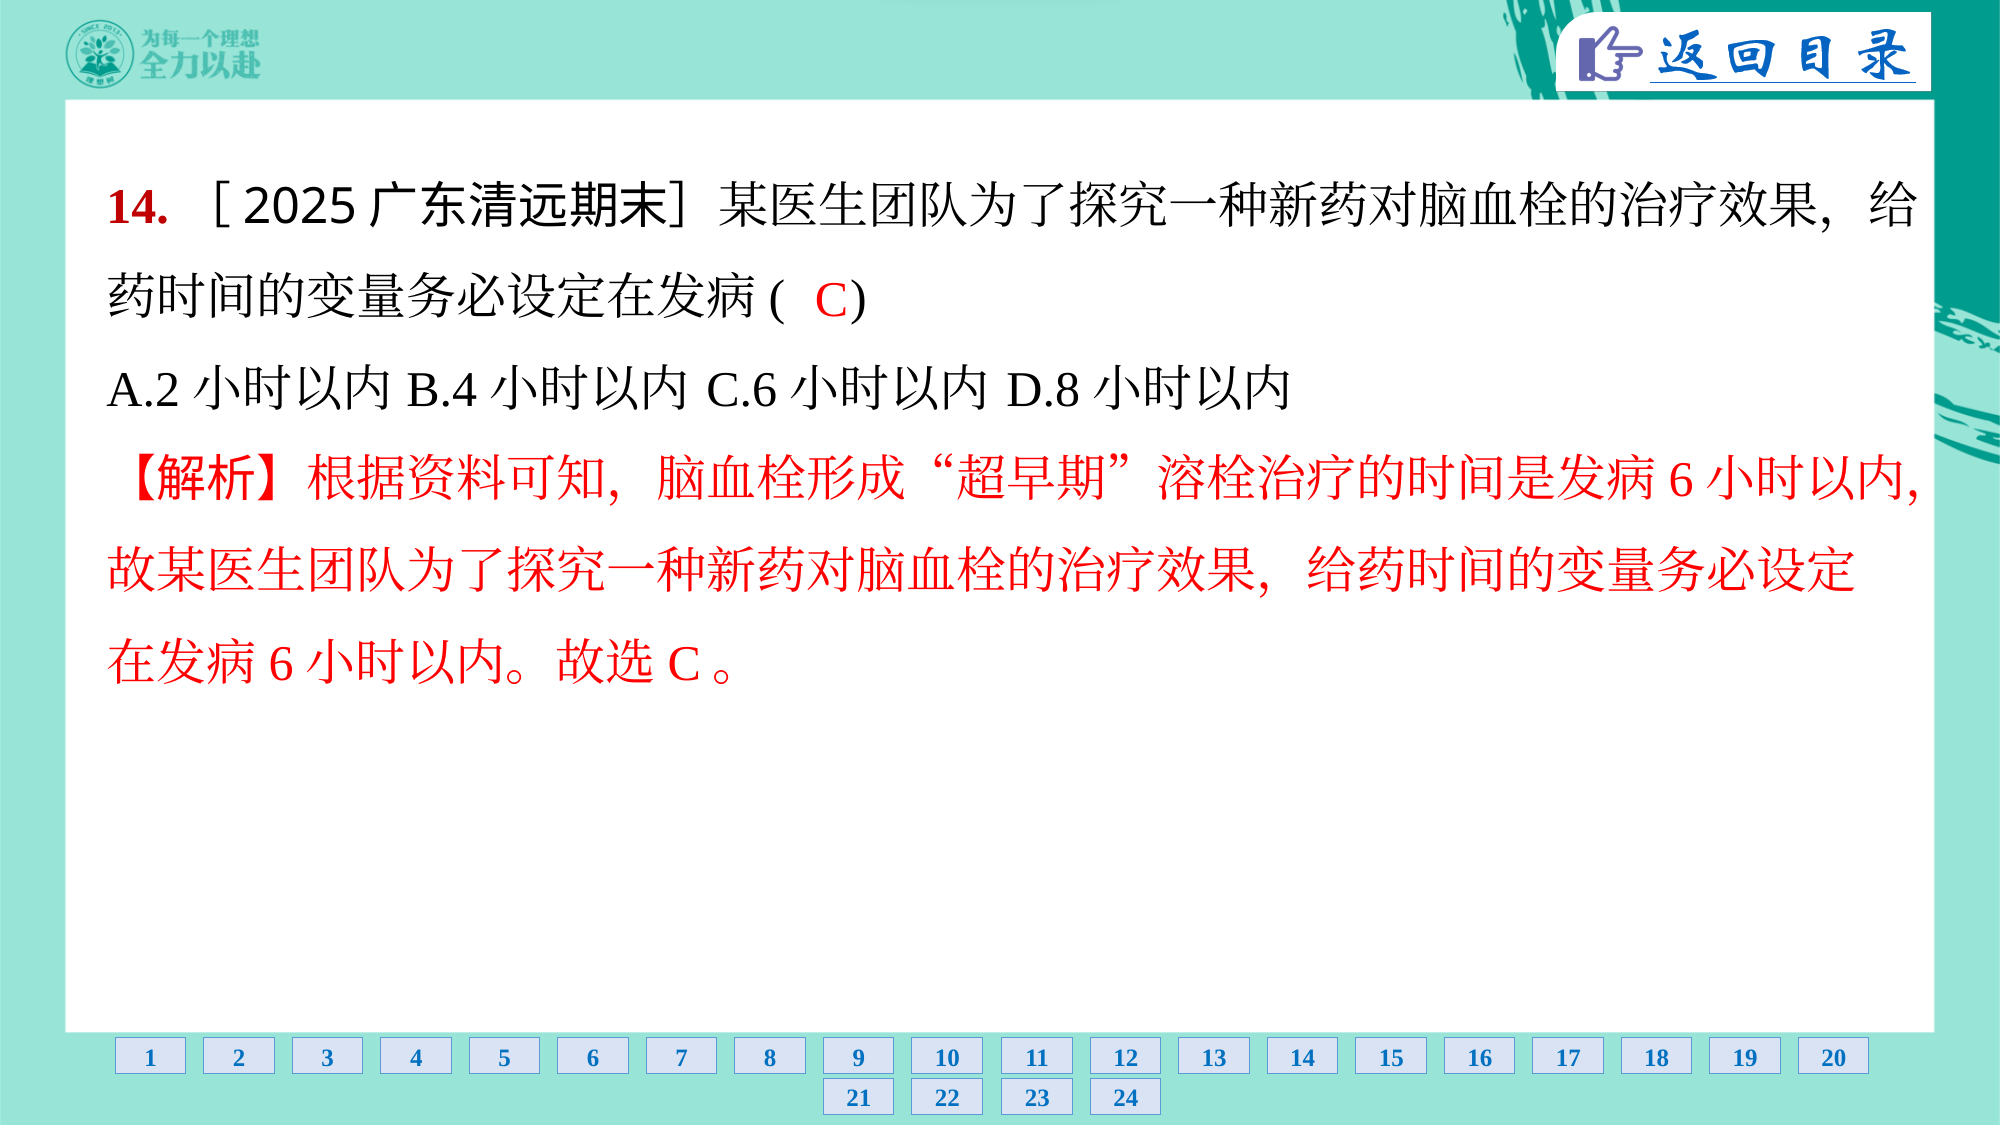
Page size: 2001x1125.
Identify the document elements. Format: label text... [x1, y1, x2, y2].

text_box C [796, 234, 867, 327]
text_box 14.［2025广东清远期末］某医生团队为了探究一种新药对脑血栓的治疗效果，给 药时间的变量务必设定在发病( ) [106, 141, 1895, 325]
text_box 【解析】根据资料可知，脑血栓形成“超早期”溶栓治疗的时间是发病6小时以内， 故某医生团队为了探究一种新药对脑血栓的治疗效果，给药时间的变量务必设定 在发病6小时以内。故选C。 [106, 415, 1895, 691]
picture [0, 0, 2000, 1125]
text_box A.2小时以内 B.4小时以内 C.6小时以内 D.8小时以内 [106, 329, 1895, 415]
